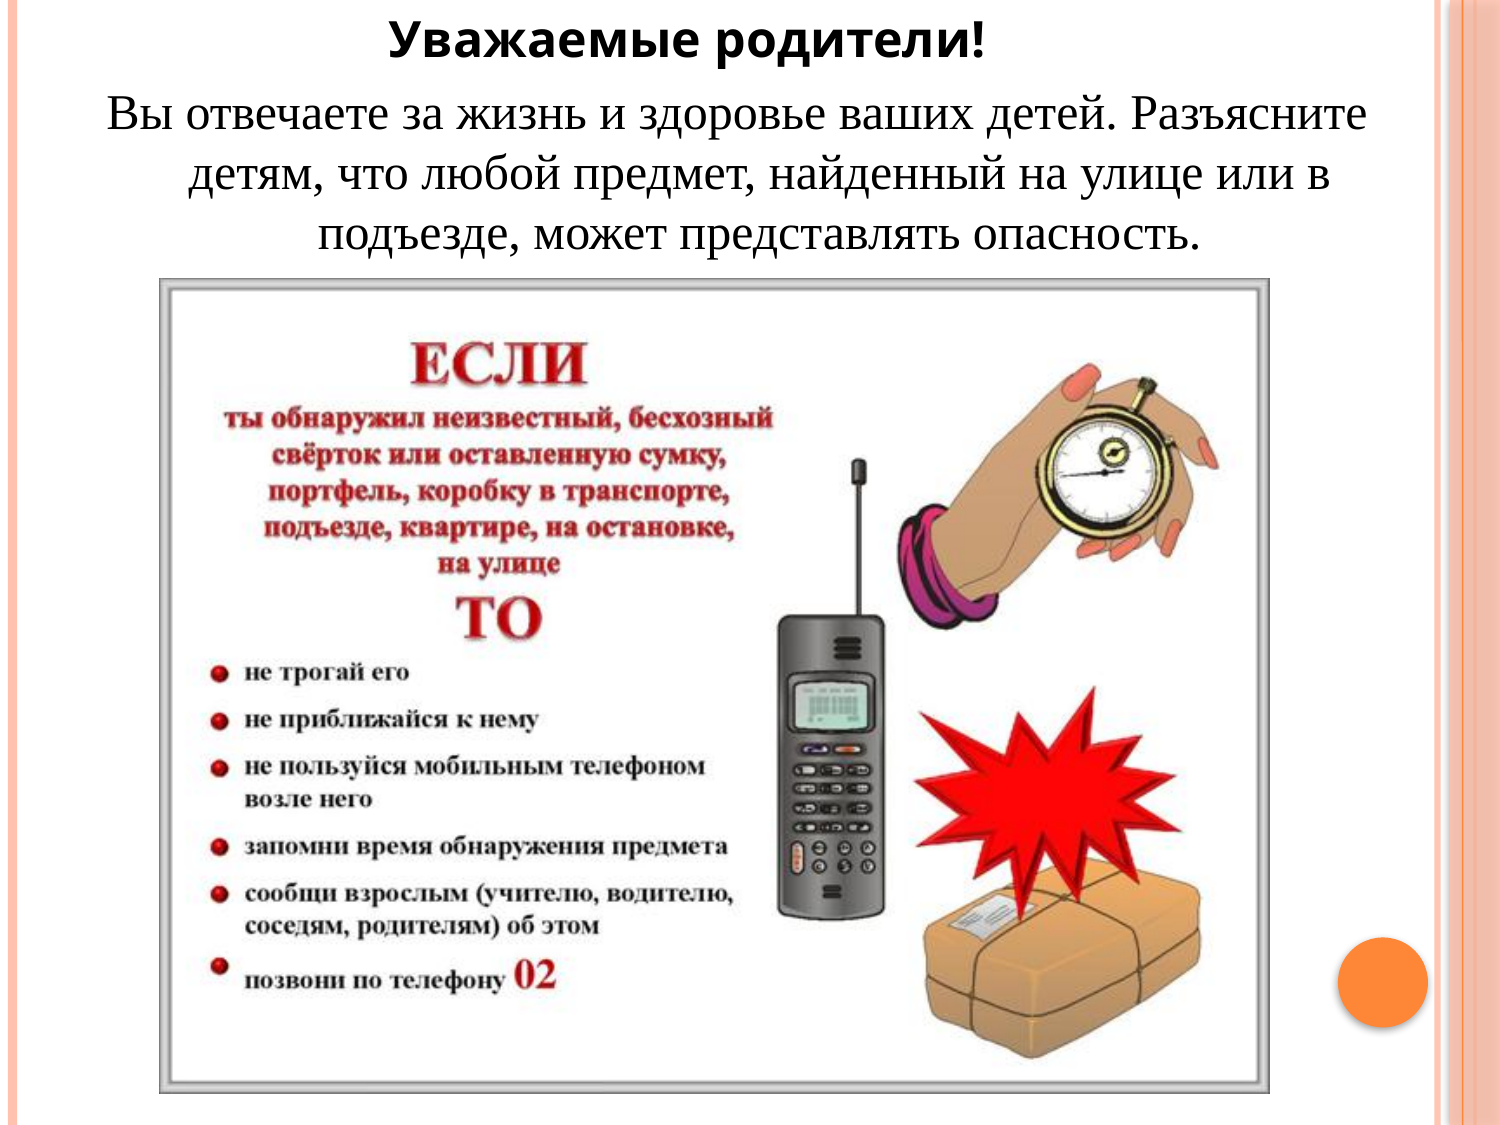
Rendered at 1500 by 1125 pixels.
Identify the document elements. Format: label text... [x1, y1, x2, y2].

list Уважаемые родители! Вы отвечаете за жизнь и здоровье ваших детей. Разъясните детям, что любой предмет, найденный на улице или в подъезде, может представлять опасность. [75, 0, 1400, 1062]
picture [158, 278, 1271, 1095]
